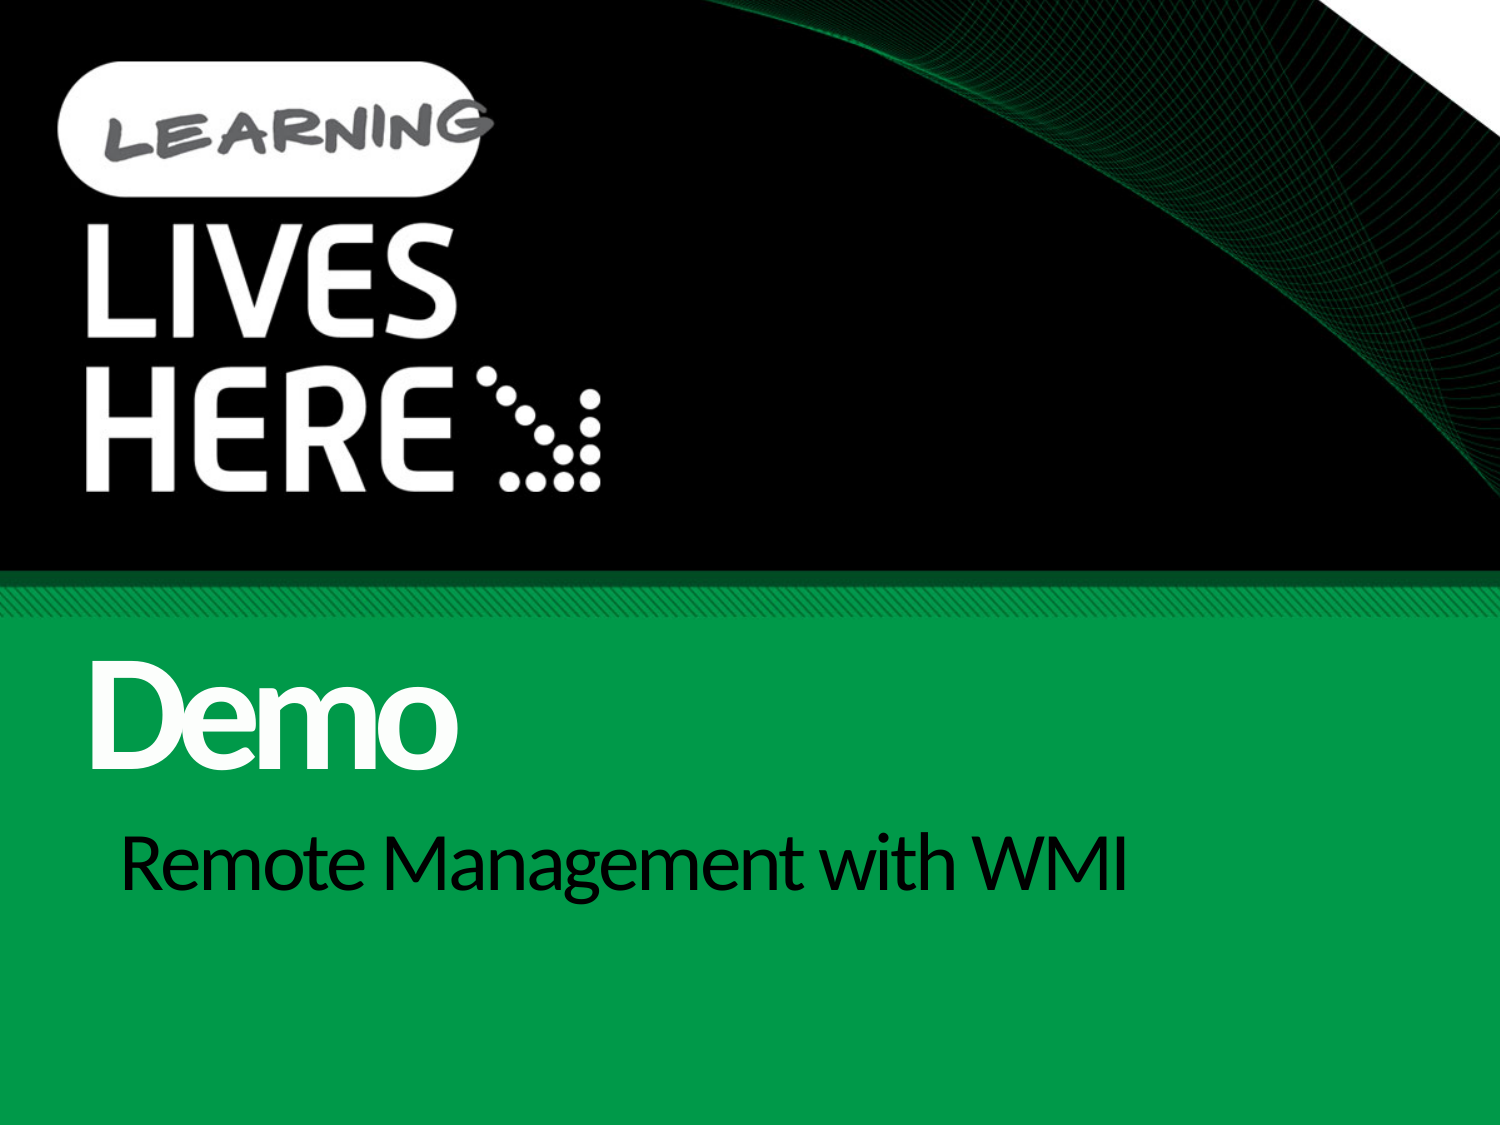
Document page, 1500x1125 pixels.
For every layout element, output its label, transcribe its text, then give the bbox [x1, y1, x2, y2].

picture [0, 0, 1500, 1125]
title Remote Management with WMI [119, 818, 1375, 943]
list Demo [83, 625, 1344, 800]
